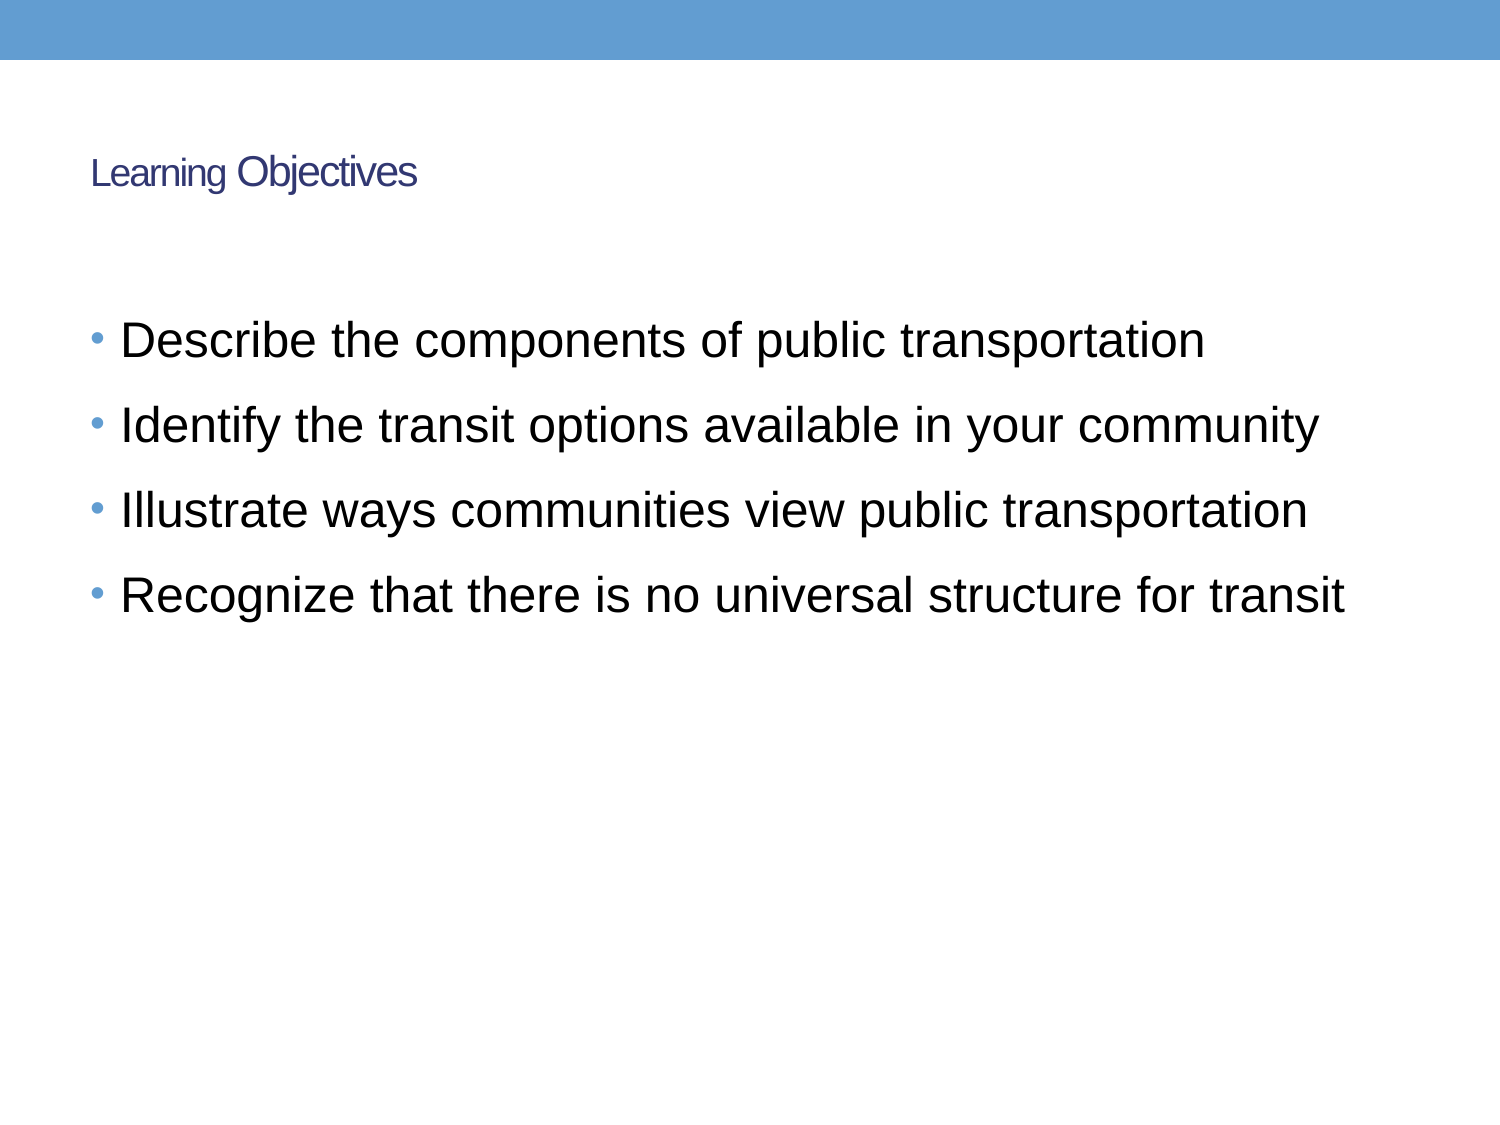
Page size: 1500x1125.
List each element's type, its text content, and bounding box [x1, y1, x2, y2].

list Describe the components of public transportation Identify the transit options available in your community Illustrate ways communities view public transportation Recognize that there is no universal structure for transit [75, 299, 1425, 1063]
title Learning Objectives [75, 87, 1425, 250]
